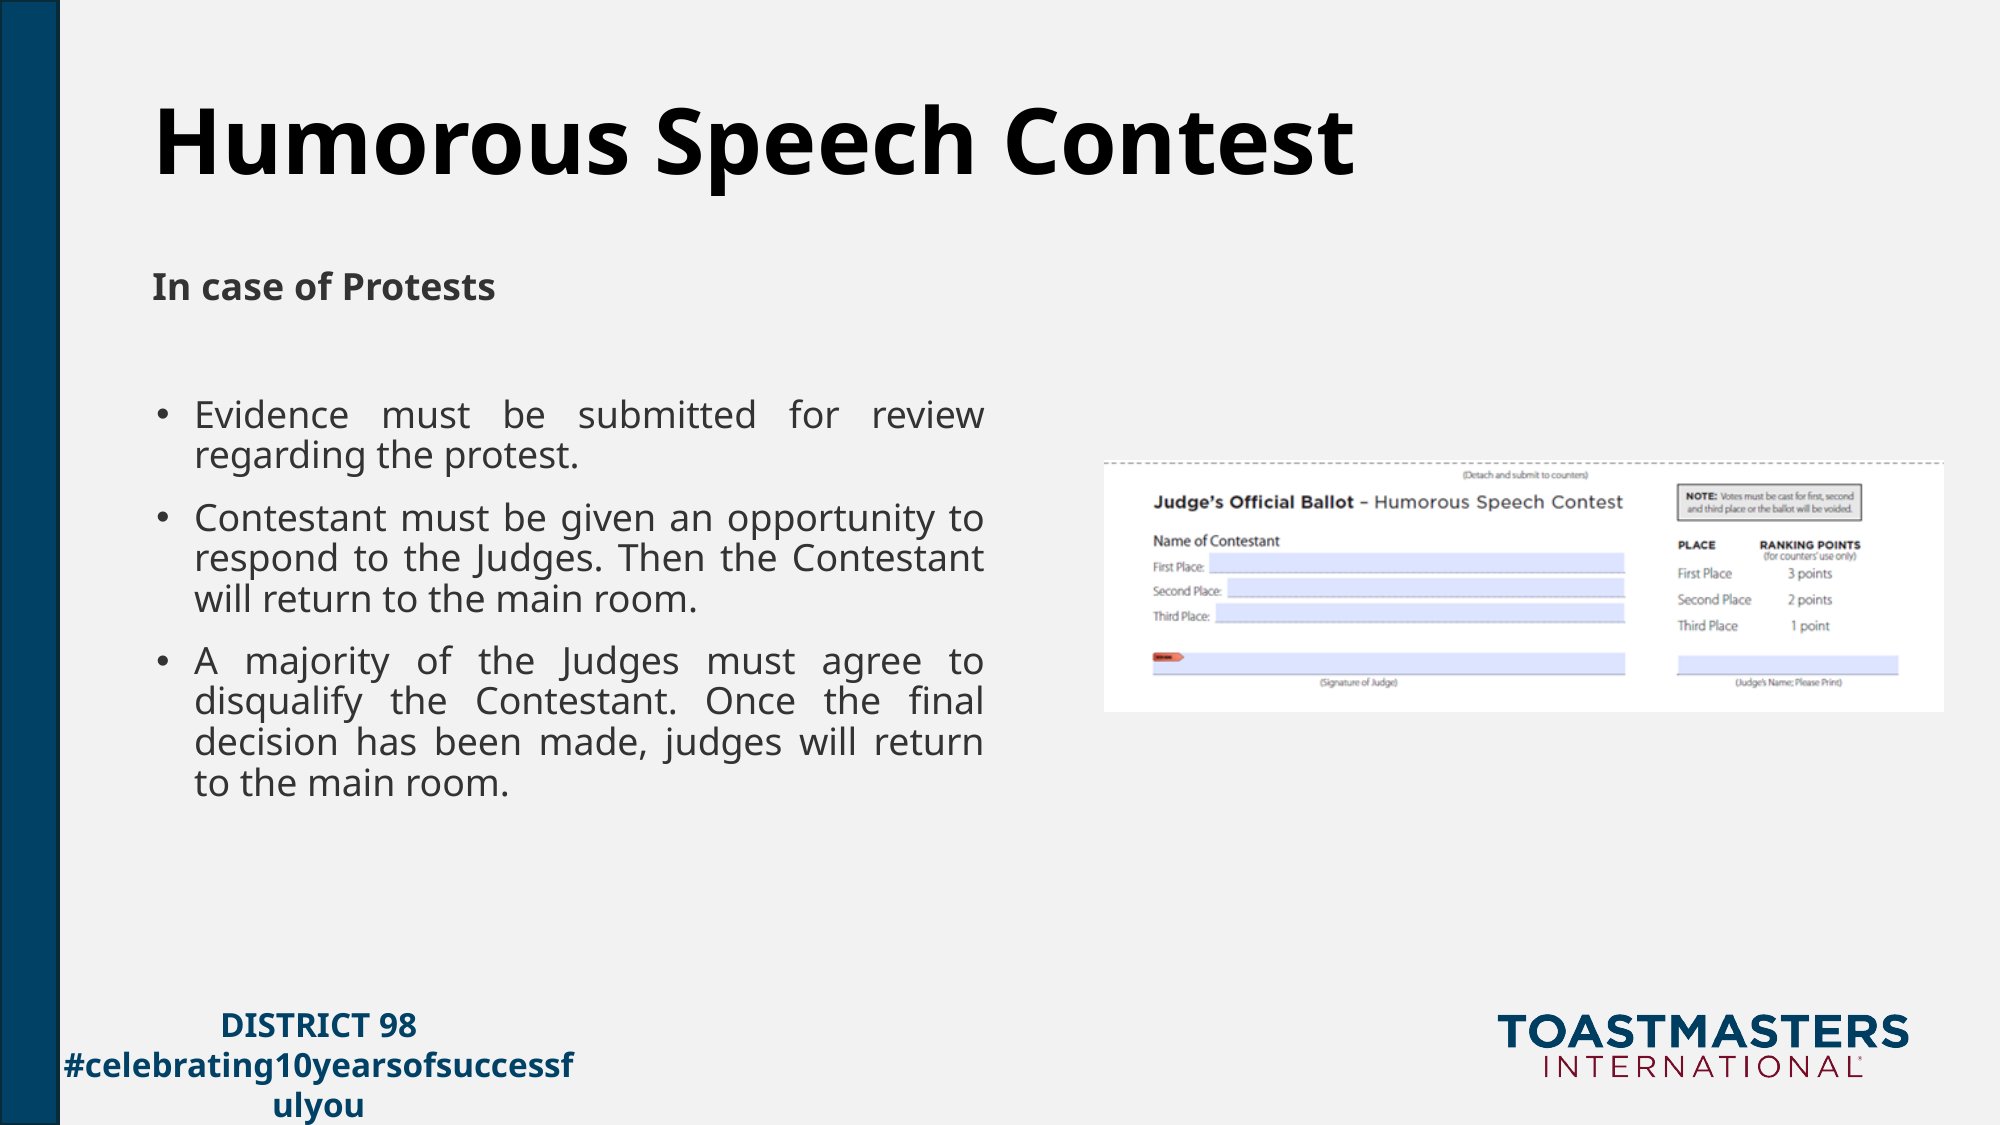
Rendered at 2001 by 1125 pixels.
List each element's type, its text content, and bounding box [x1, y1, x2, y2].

picture [1104, 459, 2000, 1125]
text_box DISTRICT 98 #celebrating10yearsofsuccessfulyou [40, 996, 598, 1125]
title Humorous Speech Contest [137, 59, 1944, 229]
list In case of Protests Evidence must be submitted for review regarding the protest. Contestant must be given an opportunity to respond to the Judges. Then the Contestant will return to the main room. A majority of the Judges must agree to disqualify the Contestant. Once the final decision has been made, judges will return to the main room. [137, 260, 1000, 950]
text_box [0, 0, 60, 1125]
